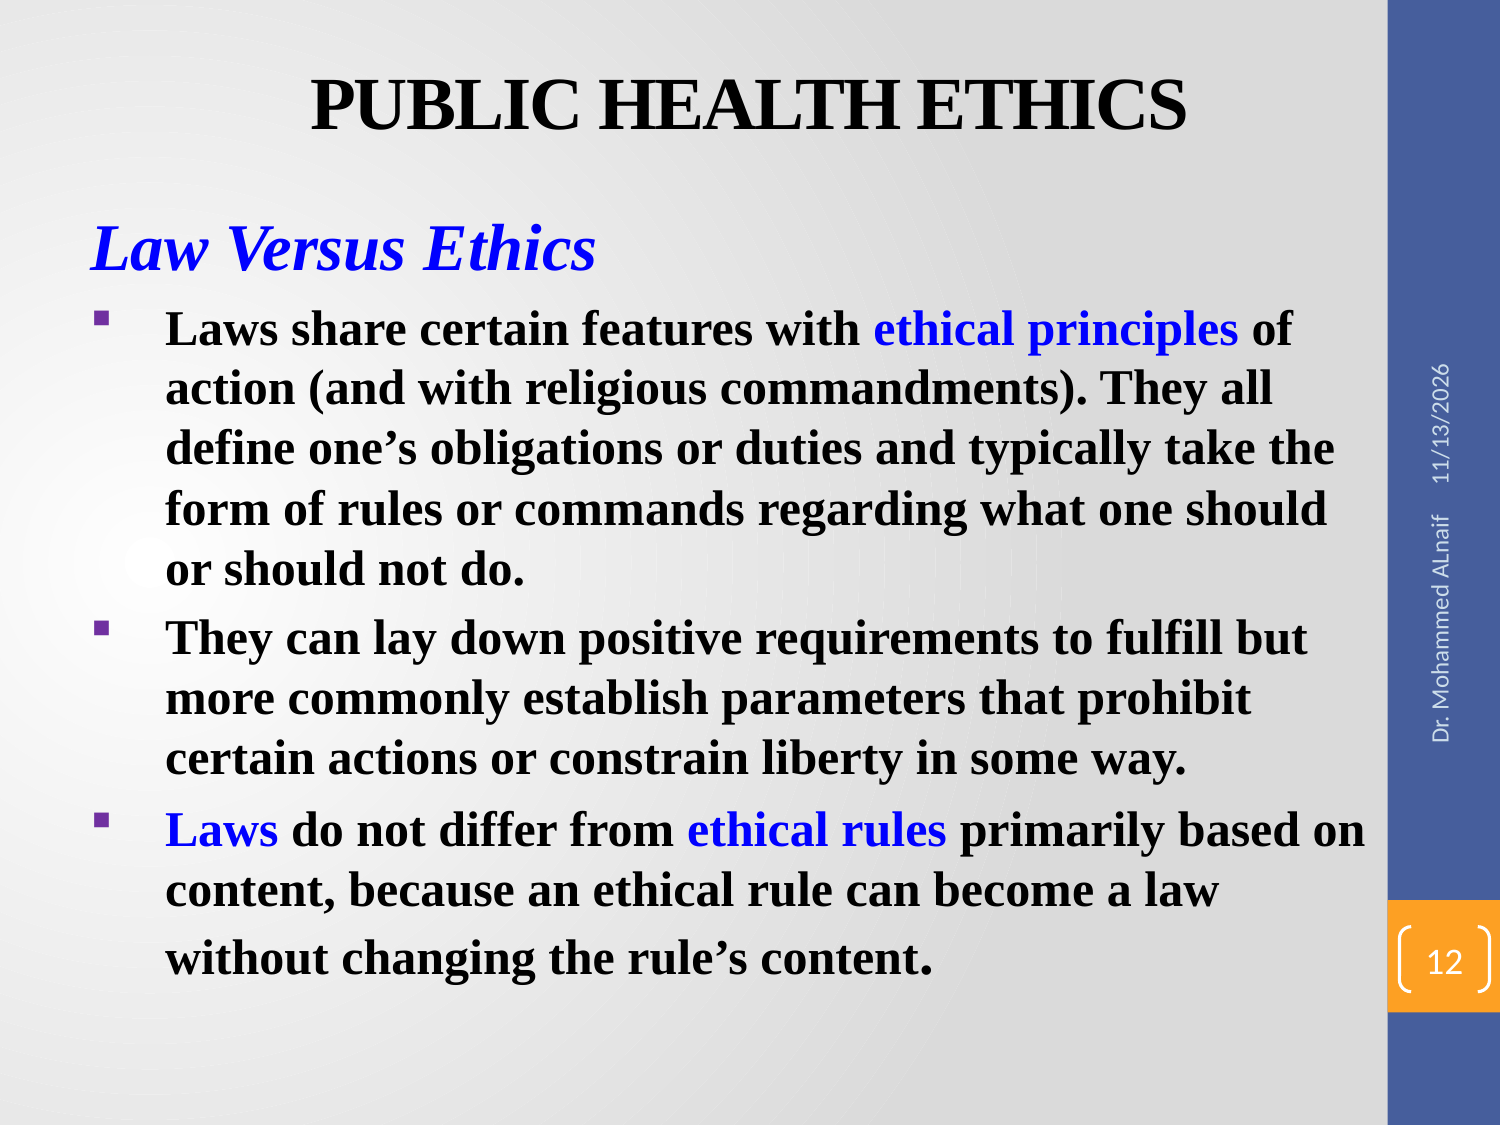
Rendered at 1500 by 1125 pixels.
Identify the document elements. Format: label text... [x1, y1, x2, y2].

list Law Versus Ethics Laws share certain features with ethical principles of action (and with religious commandments). They all define one’s obligations or duties and typically take the form of rules or commands regarding what one should or should not do. They can lay down positive requirements to fulfill but more commonly establish parameters that prohibit certain actions or constrain liberty in some way. Laws do not differ from ethical rules primarily based on content, because an ethical rule can become a law without changing the rule’s content. [75, 187, 1400, 1075]
footer Dr. Mohammed ALnaif [1408, 500, 1469, 889]
title PUBLIC HEALTH ETHICS [75, 37, 1425, 163]
slide_number 12 [1400, 925, 1492, 994]
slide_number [1408, 100, 1469, 500]
